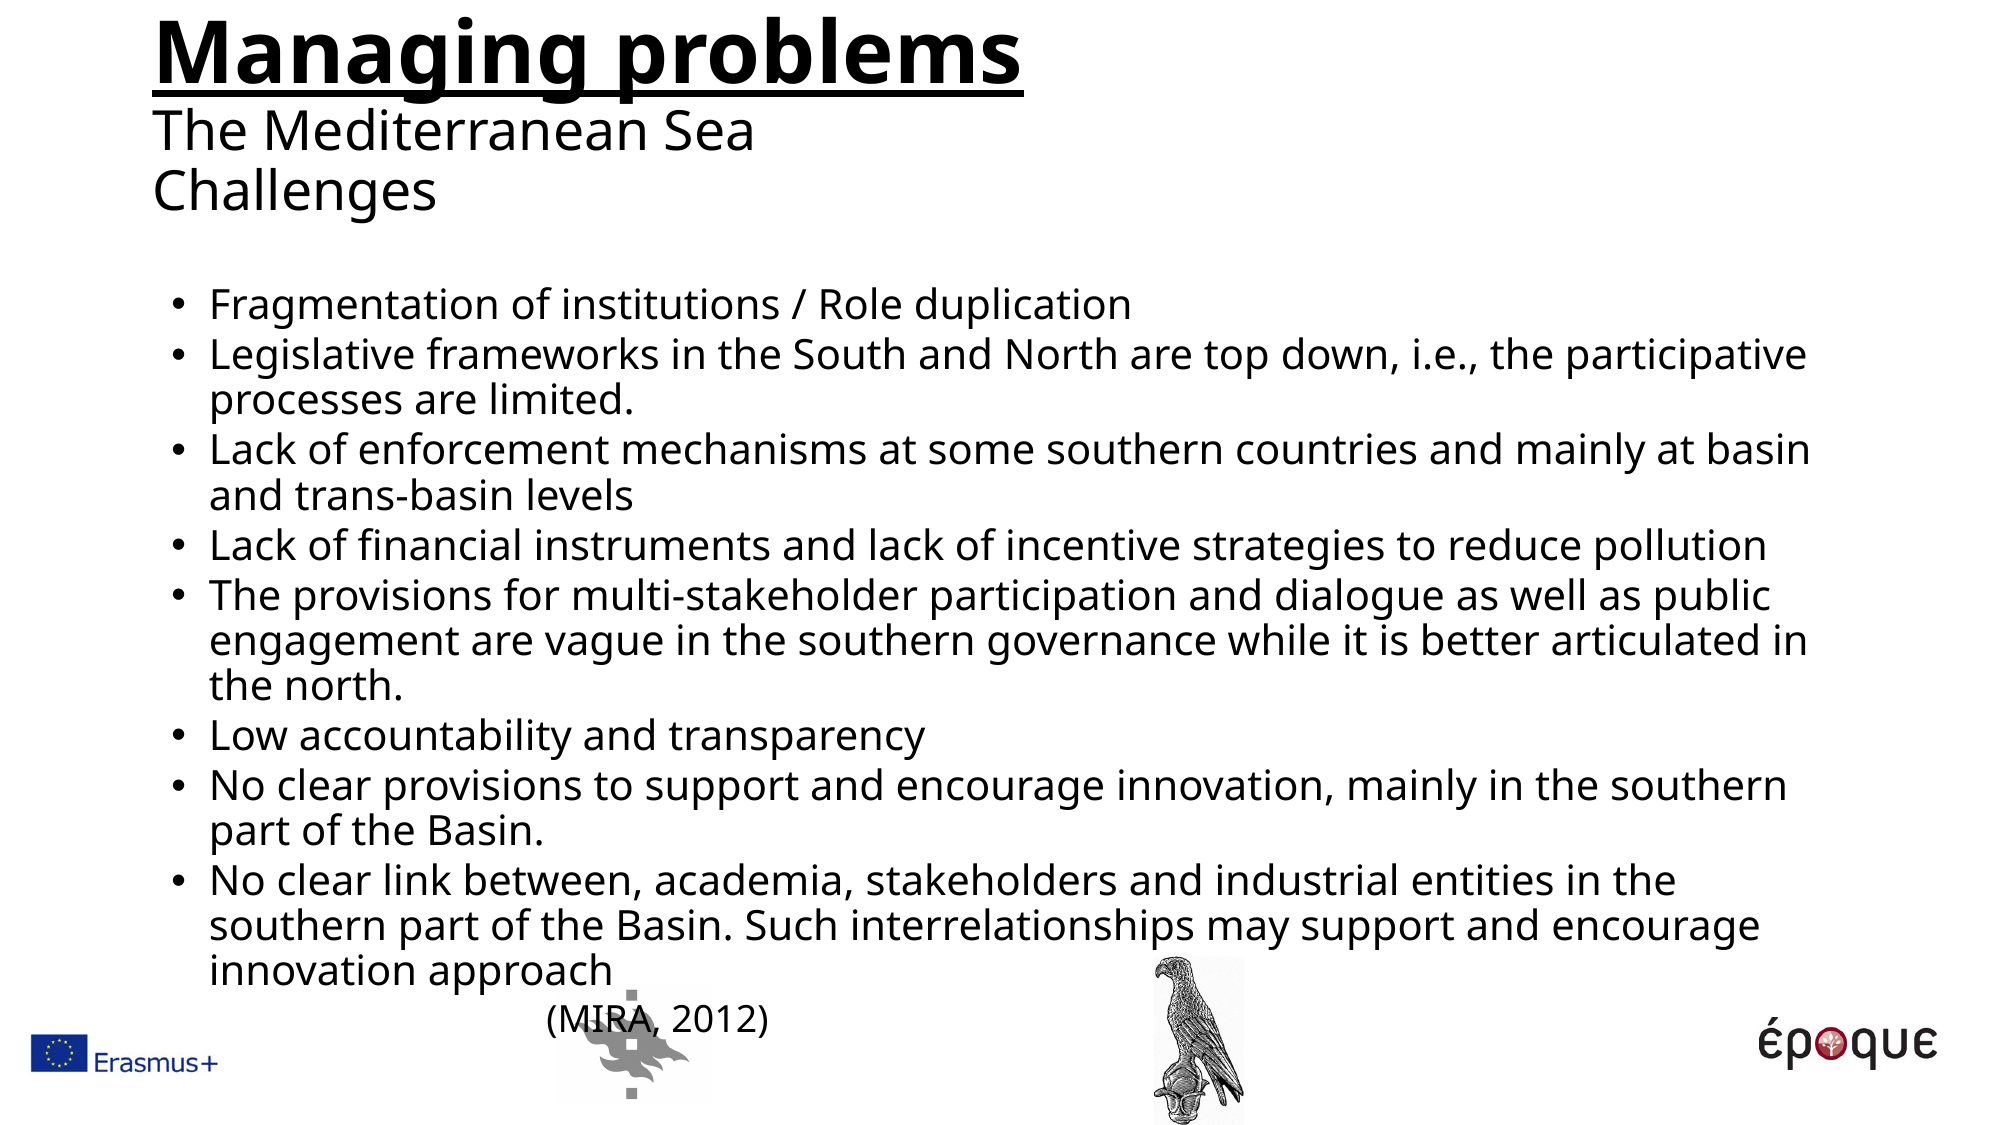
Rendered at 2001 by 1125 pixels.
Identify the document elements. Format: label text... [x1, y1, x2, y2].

picture [556, 981, 712, 1107]
title Managing problems The Mediterranean Sea Challenges [137, 0, 1863, 231]
picture [1759, 1017, 1937, 1070]
list Fragmentation of institutions / Role duplication Legislative frameworks in the South and North are top down, i.e., the participative processes are limited. Lack of enforcement mechanisms at some southern countries and mainly at basin and trans-basin levels Lack of financial instruments and lack of incentive strategies to reduce pollution The provisions for multi-stakeholder participation and dialogue as well as public engagement are vague in the southern governance while it is better articulated in the north. Low accountability and transparency No clear provisions to support and encourage innovation, mainly in the southern part of the Basin. No clear link between, academia, stakeholders and industrial entities in the southern part of the Basin. Such interrelationships may support and encourage innovation approach (MIRA, 2012) [156, 276, 1879, 1063]
picture [1154, 956, 1244, 1125]
picture [29, 1023, 219, 1083]
